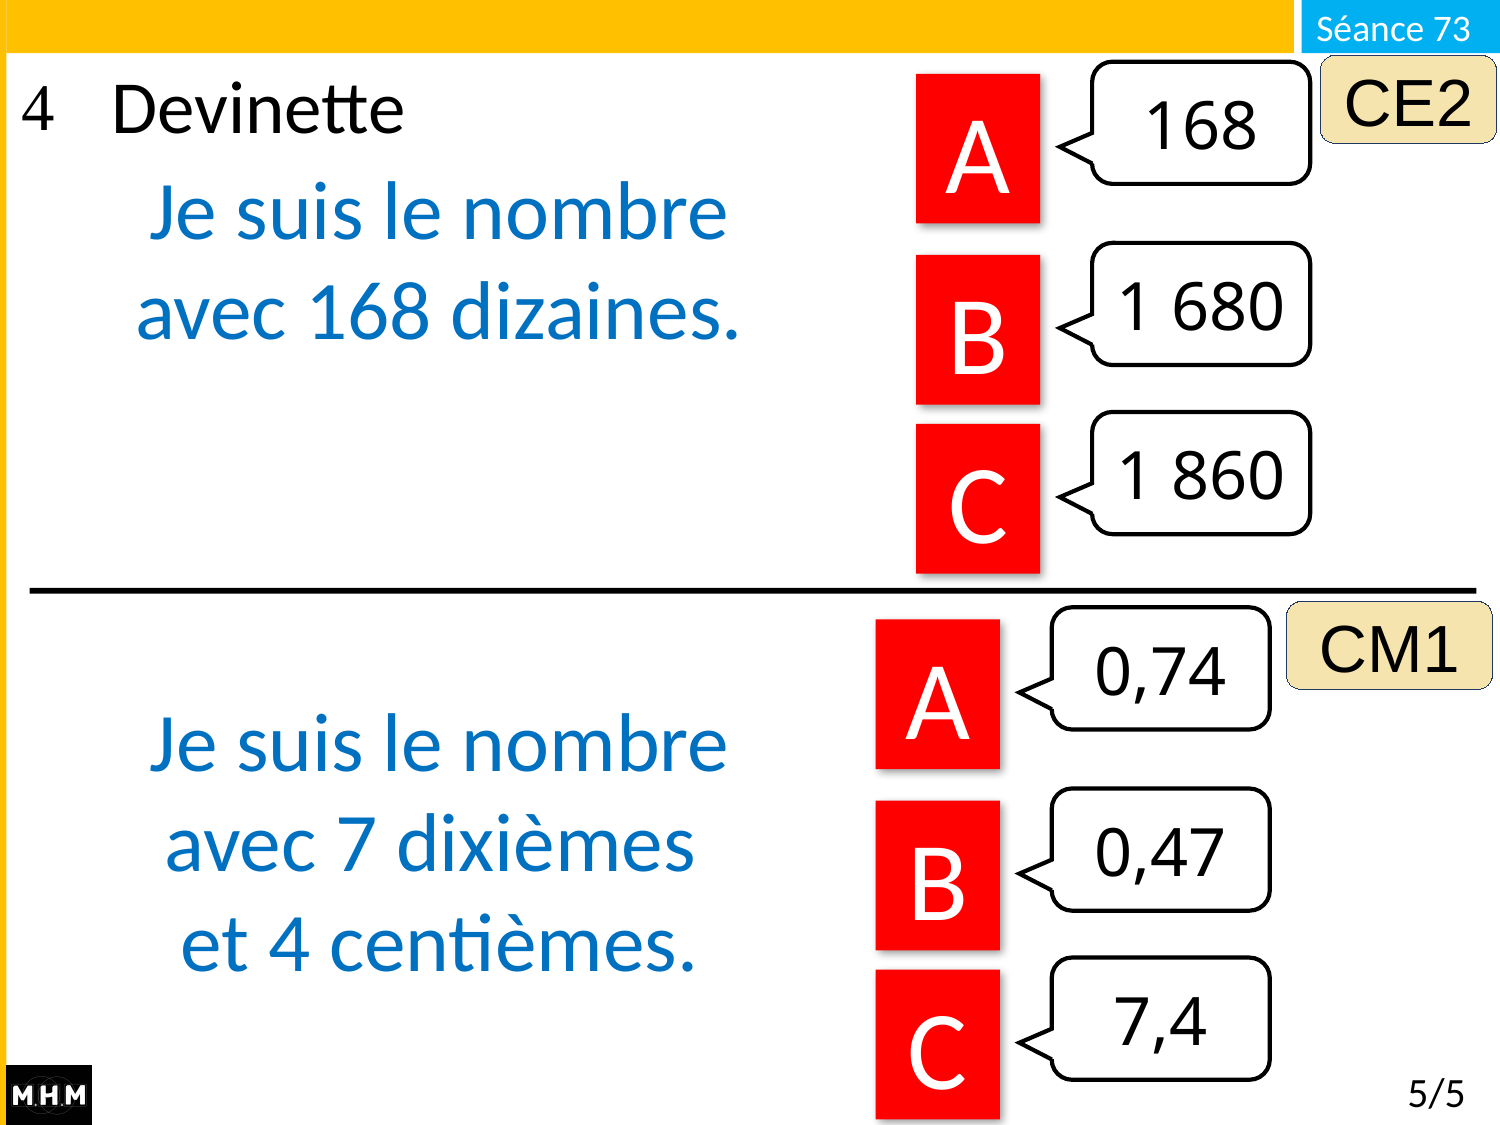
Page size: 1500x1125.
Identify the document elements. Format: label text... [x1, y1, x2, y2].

text_box 0,47 [1014, 786, 1272, 913]
text_box 168 [1054, 59, 1313, 186]
text_box A [916, 73, 1041, 224]
text_box B [875, 800, 1000, 951]
text_box CE2 [1320, 55, 1497, 144]
text_box CM1 [1286, 601, 1493, 690]
text_box 1 680 [1054, 240, 1313, 368]
title Devinette [96, 60, 1104, 160]
text_box 0,74 [1014, 605, 1272, 732]
text_box 1 860 [1054, 409, 1313, 537]
title Devinette [1298, 60, 1391, 160]
text_box Je suis le nombre avec 168 dizaines. [73, 149, 805, 364]
list 5/5 [1373, 1064, 1500, 1125]
text_box Je suis le nombre avec 7 dixièmes et 4 centièmes. [74, 680, 805, 996]
text_box A [875, 619, 1000, 770]
picture [6, 1065, 92, 1125]
text_box C [875, 969, 1000, 1120]
text_box B [916, 254, 1041, 405]
text_box 7,4 [1014, 955, 1272, 1082]
text_box C [916, 423, 1041, 574]
